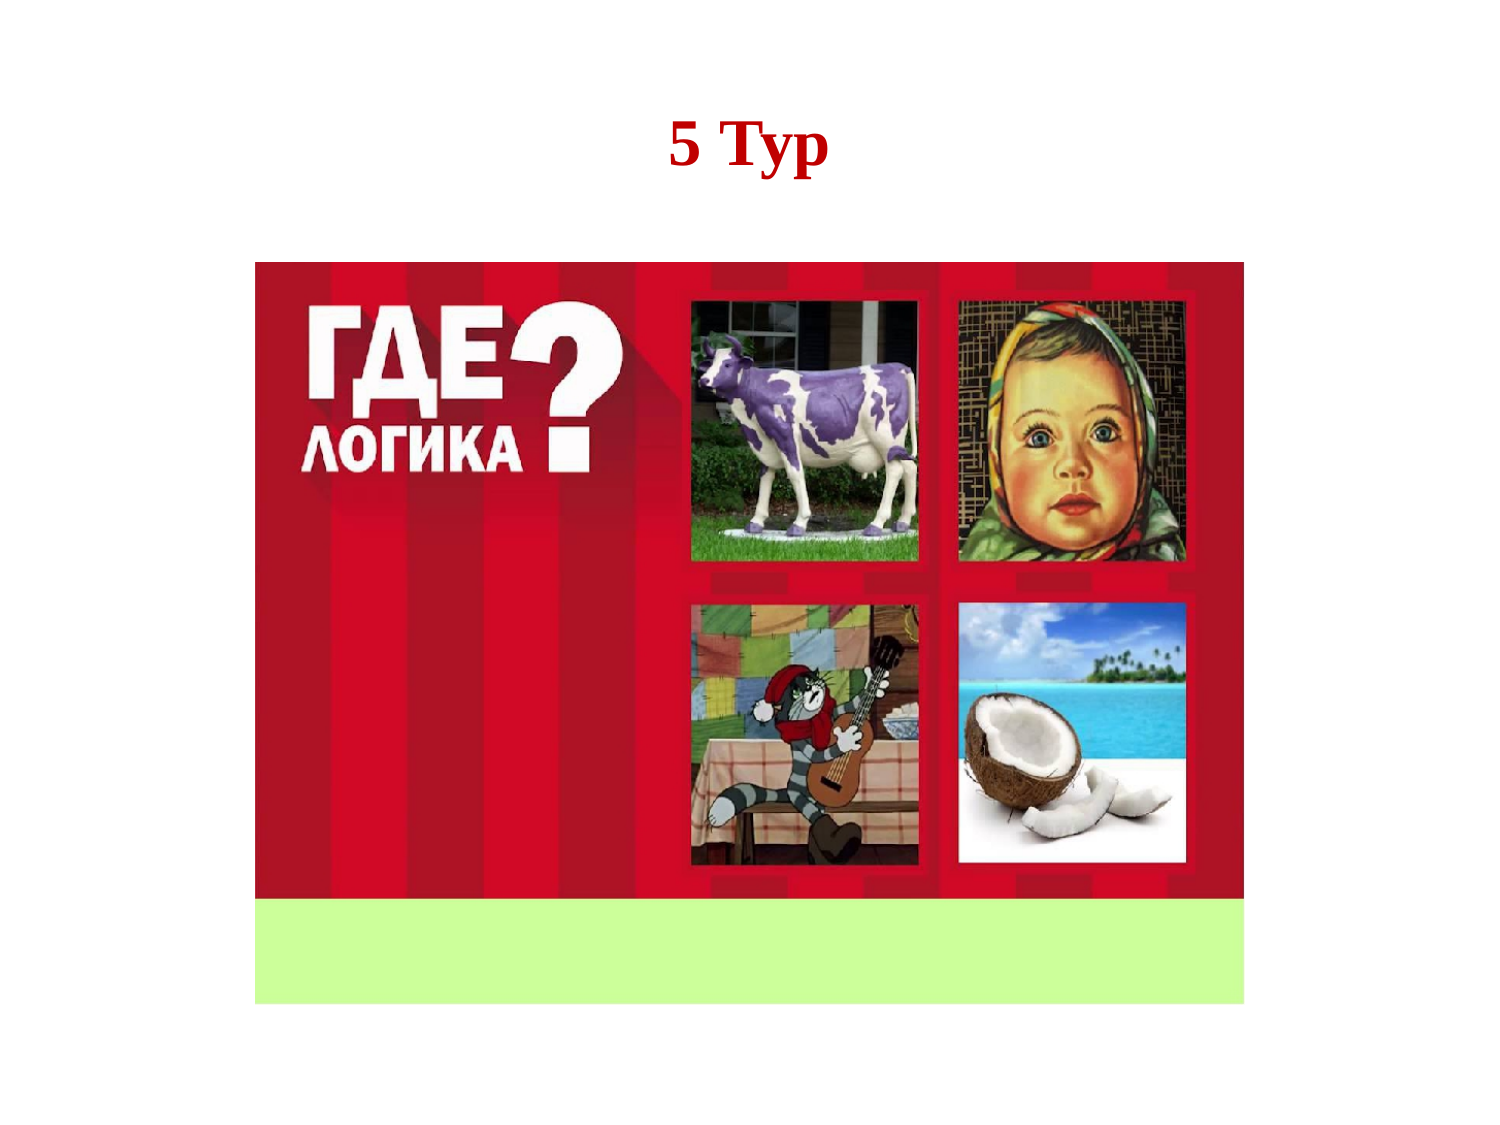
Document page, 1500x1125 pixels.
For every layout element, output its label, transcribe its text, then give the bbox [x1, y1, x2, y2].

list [254, 262, 1246, 1006]
title 5 Тур [75, 45, 1425, 233]
